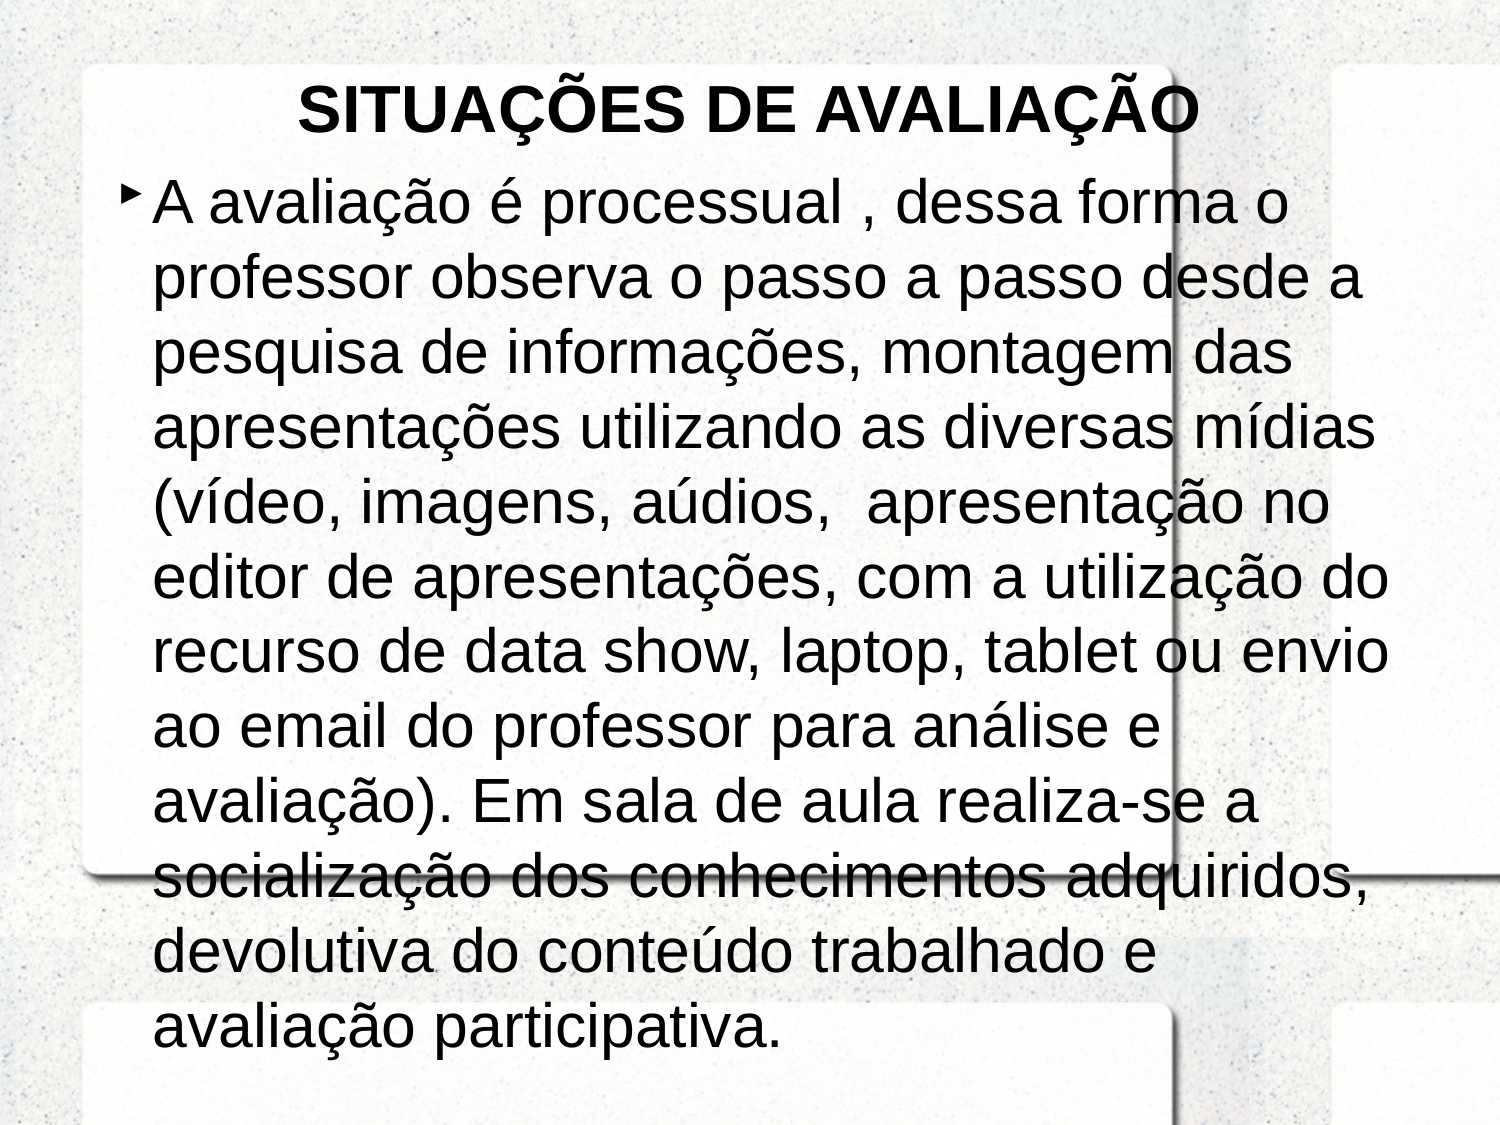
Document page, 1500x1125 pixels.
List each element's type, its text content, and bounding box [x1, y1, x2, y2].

text_box A avaliação é processual , dessa forma o professor observa o passo a passo desde a pesquisa de informações, montagem das apresentações utilizando as diversas mídias (vídeo, imagens, aúdios, apresentação no editor de apresentações, com a utilização do recurso de data show, laptop, tablet ou envio ao email do professor para análise e avaliação). Em sala de aula realiza-se a socialização dos conhecimentos adquiridos, devolutiva do conteúdo trabalhado e avaliação participativa. [102, 153, 1453, 896]
picture [0, 0, 1500, 1125]
text_box SITUAÇÕES DE AVALIAÇÃO [74, 11, 1425, 200]
